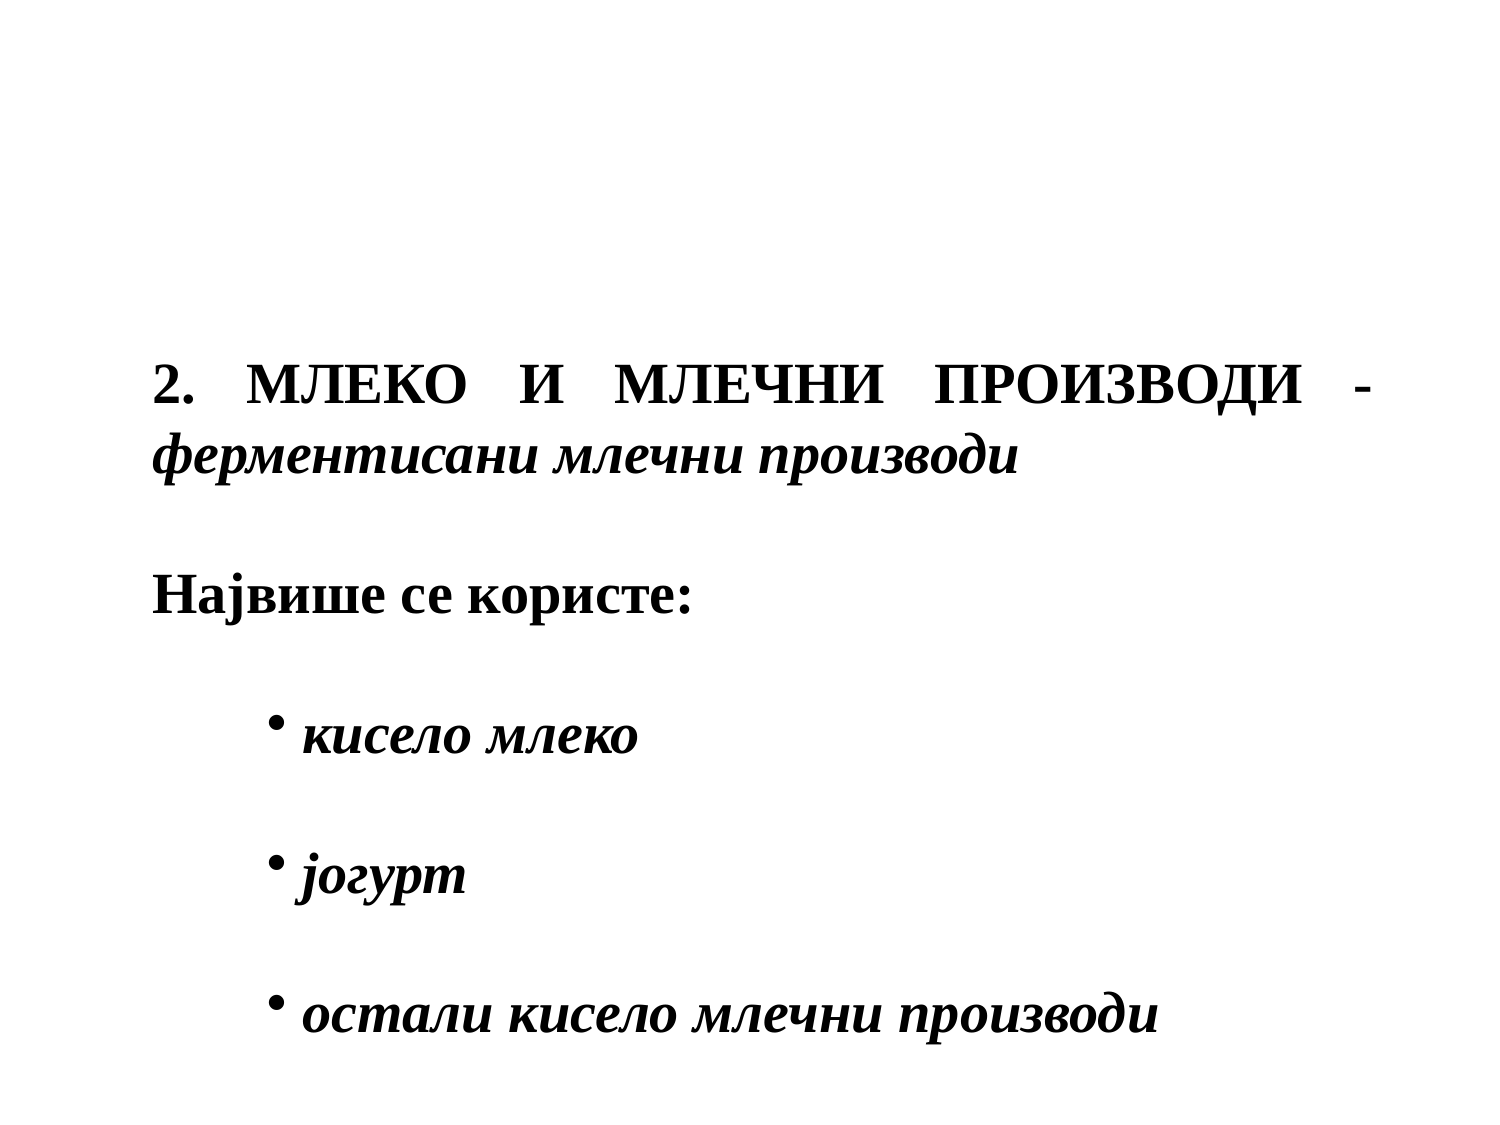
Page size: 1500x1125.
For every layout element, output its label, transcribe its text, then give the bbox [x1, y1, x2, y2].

text_box 2. МЛЕКО И МЛЕЧНИ ПРОИЗВОДИ - ферментисани млечни производи Највише се користе: кисело млеко јогурт остали кисело млечни производи [137, 337, 1388, 1052]
